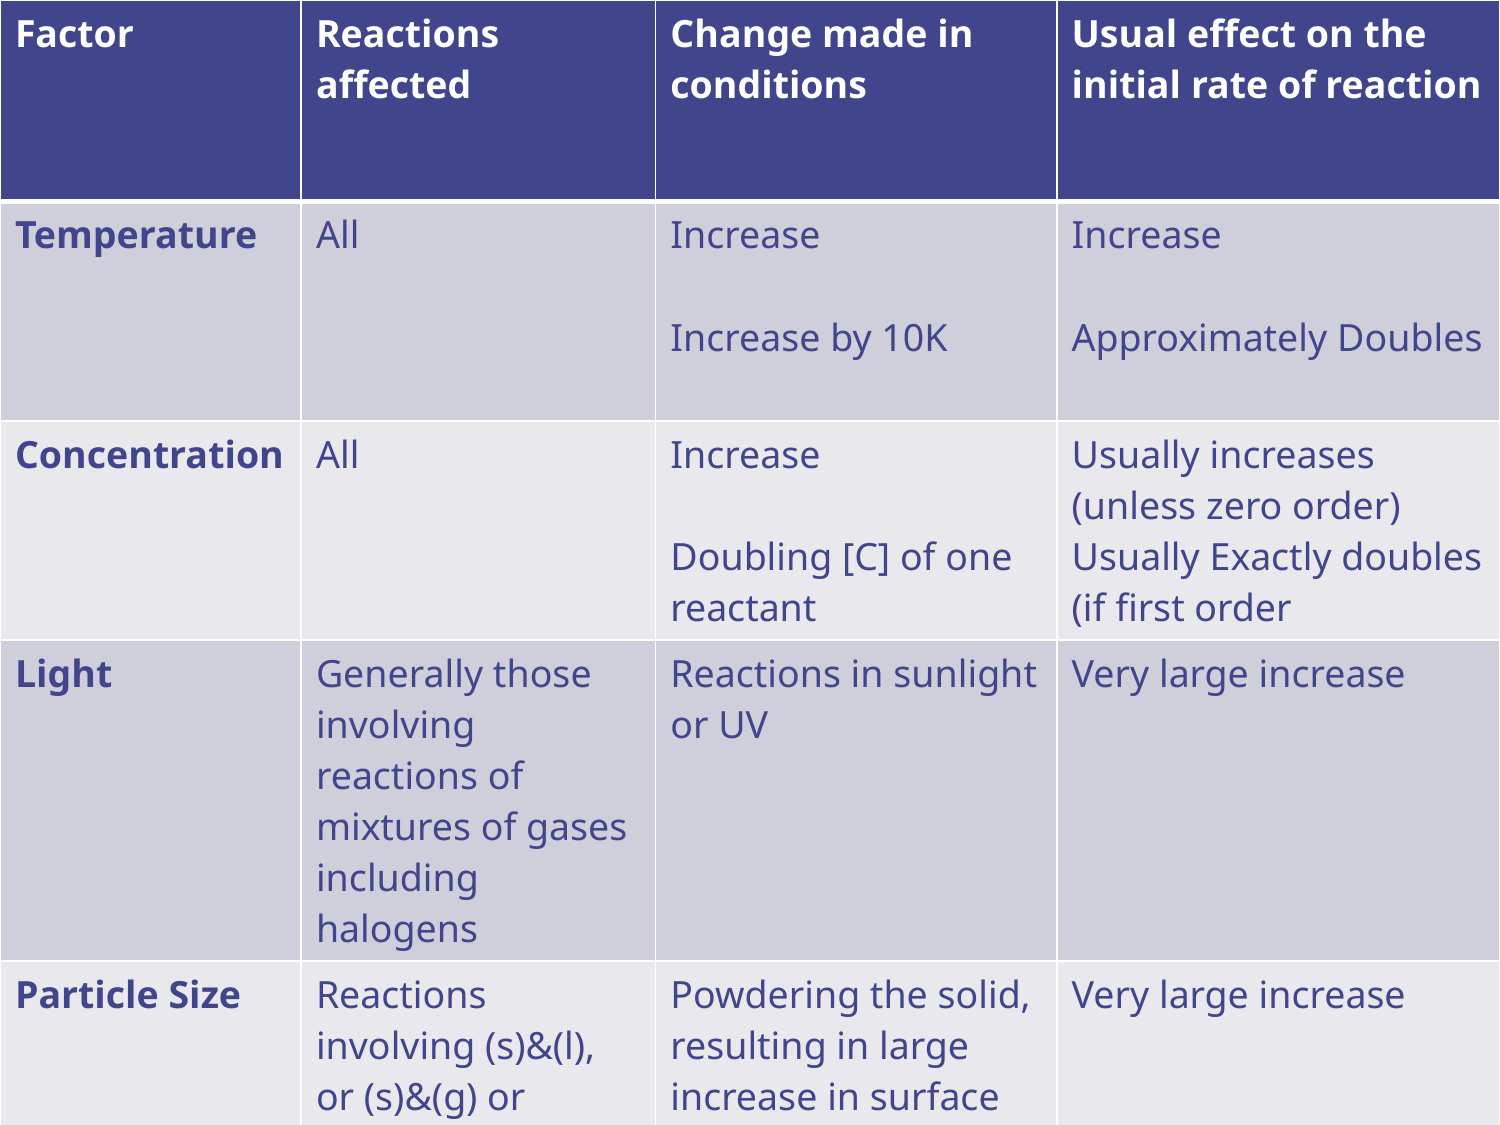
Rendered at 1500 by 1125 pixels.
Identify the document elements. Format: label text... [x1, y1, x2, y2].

table_header Reactions affected [302, 1, 655, 199]
table_cell Very large increase [1058, 962, 1499, 1125]
table_cell Temperature [1, 204, 300, 420]
table_cell Particle Size [1, 962, 300, 1125]
table_cell All [302, 204, 655, 420]
table_cell Powdering the solid, resulting in large increase in surface area [656, 962, 1056, 1125]
table_header Factor [1, 1, 300, 199]
table_cell Light [1, 641, 300, 960]
table_cell All [302, 422, 655, 639]
table_cell Increase Increase by 10K [656, 204, 1056, 420]
table_header Usual effect on the initial rate of reaction [1058, 1, 1499, 199]
table_cell Increase Doubling [C] of one reactant [656, 422, 1056, 639]
table_cell Very large increase [1058, 641, 1499, 960]
table_cell Usually increases (unless zero order) Usually Exactly doubles (if first order [1058, 422, 1499, 639]
table_cell Concentration [1, 422, 300, 639]
table_cell Generally those involving reactions of mixtures of gases including halogens [302, 641, 655, 960]
table_cell Reactions in sunlight or UV [656, 641, 1056, 960]
table_cell Reactions involving (s)&(l), or (s)&(g) or mixtures [302, 962, 655, 1125]
table_header Change made in conditions [656, 1, 1056, 199]
table_cell Increase Approximately Doubles [1058, 204, 1499, 420]
